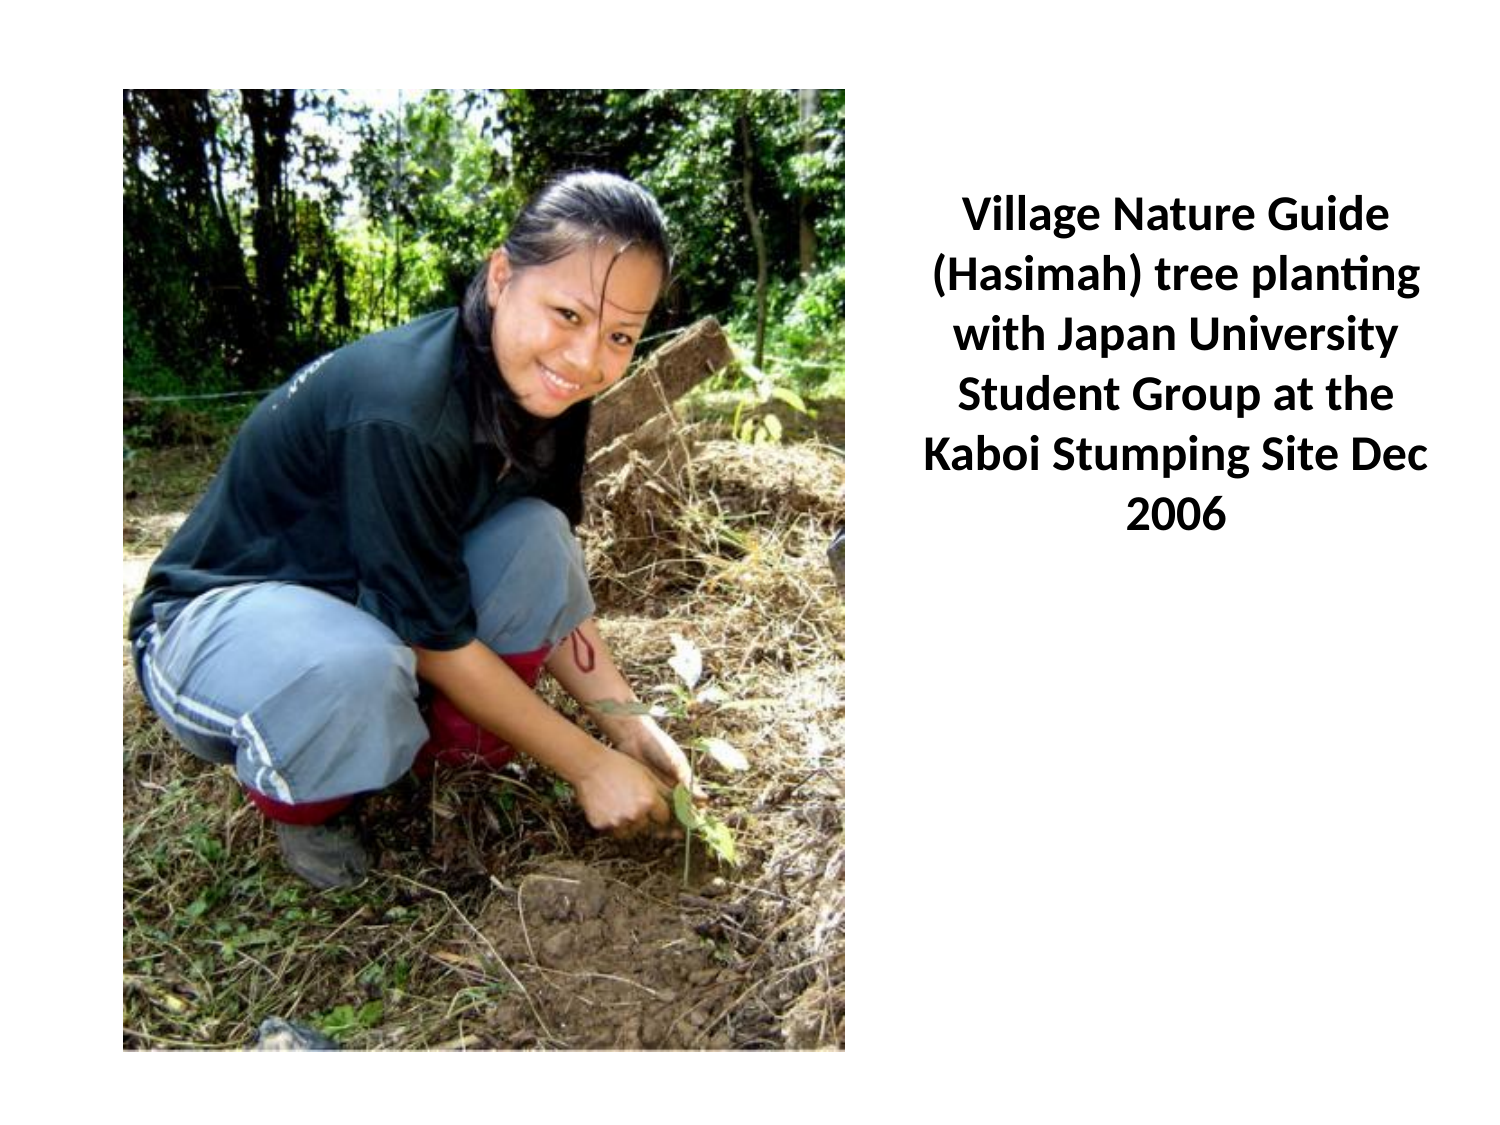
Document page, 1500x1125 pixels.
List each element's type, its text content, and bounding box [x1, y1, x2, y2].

picture [123, 89, 845, 1053]
title Village Nature Guide (Hasimah) tree planting with Japan University Student Group at the Kaboi Stumping Site Dec 2006 [903, 267, 1449, 455]
